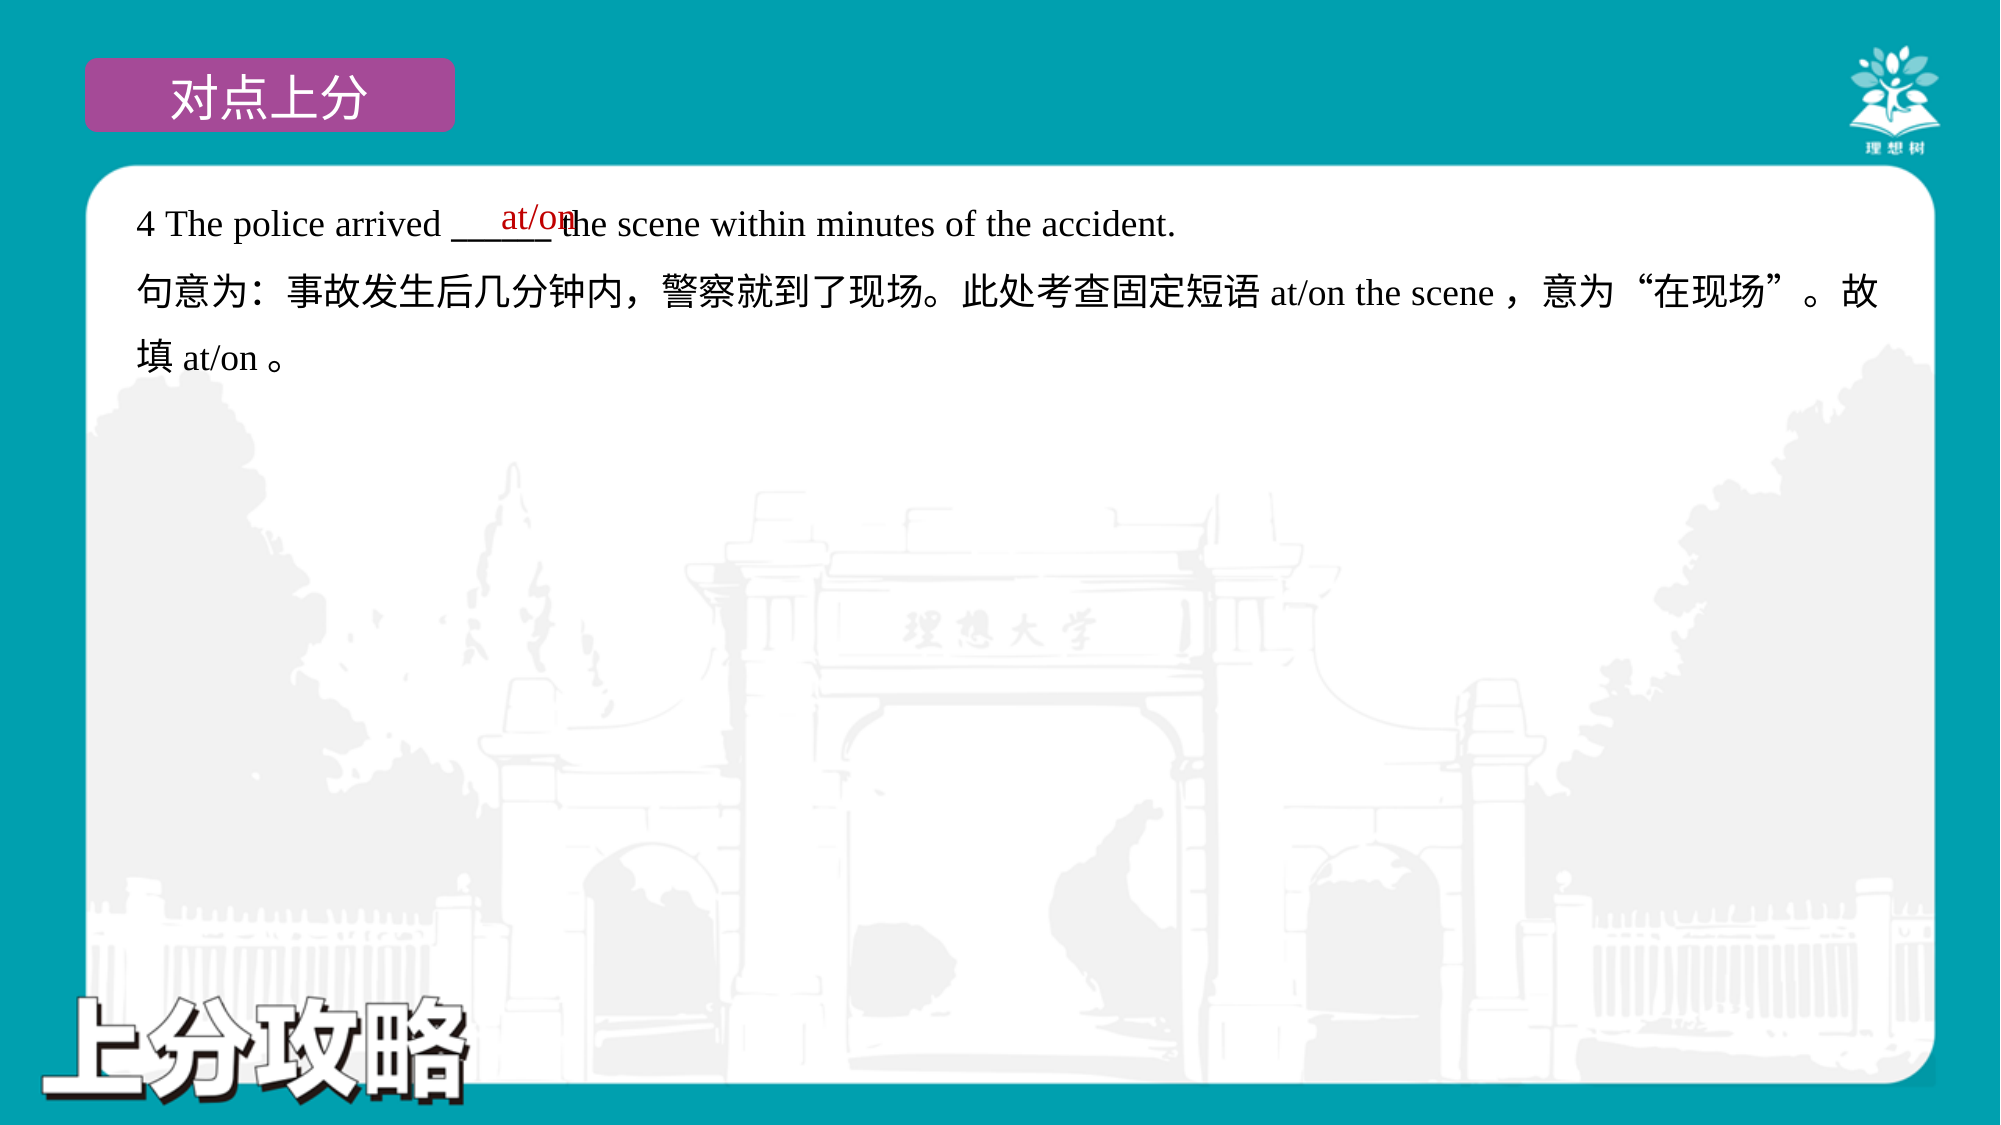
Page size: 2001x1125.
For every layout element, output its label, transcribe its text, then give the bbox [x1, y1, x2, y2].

text_box 4 The police arrived ______ the scene within minutes of the accident. [136, 176, 1865, 237]
text_box 句意为：事故发生后几分钟内，警察就到了现场。此处考查固定短语at/on the scene，意为“在现场”。故 填at/on。 [136, 244, 1865, 372]
picture [0, 0, 2000, 1125]
text_box at/on [487, 170, 590, 230]
